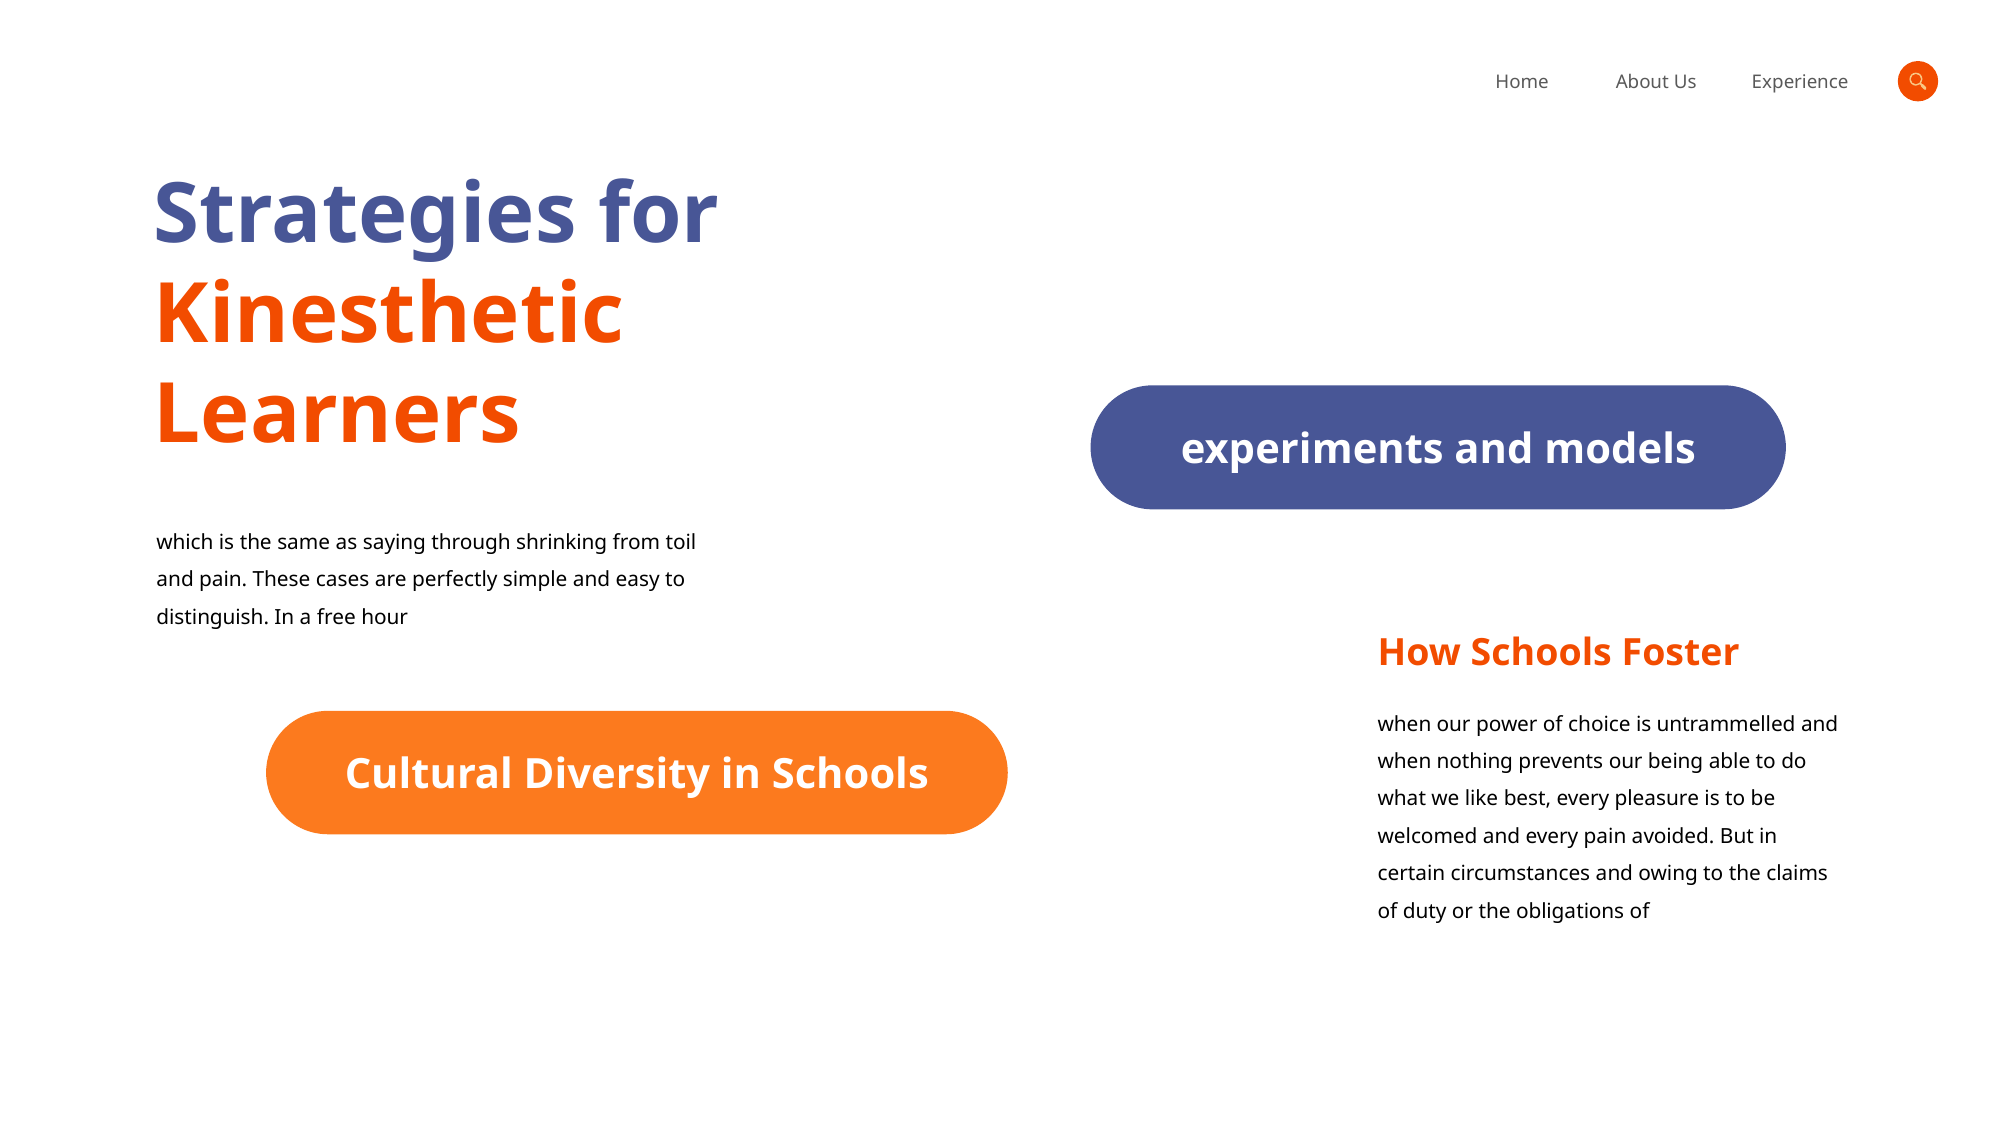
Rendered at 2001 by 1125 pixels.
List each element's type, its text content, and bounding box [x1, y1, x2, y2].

picture [815, 188, 1260, 960]
text_box experiments and models [1260, 414, 1742, 480]
text_box which is the same as saying through shrinking from toil and pain. These cases are perfectly simple and easy to distinguish. In a free hour [141, 508, 718, 636]
text_box [265, 709, 815, 836]
text_box [1260, 384, 1787, 511]
text_box Cultural Diversity in Schools [320, 739, 815, 805]
text_box when our power of choice is untrammelled and when nothing prevents our being able to do what we like best, every pleasure is to be welcomed and every pain avoided. But in certain circumstances and owing to the claims of duty or the obligations of [1362, 690, 1863, 930]
text_box How Schools Foster [1362, 620, 1863, 680]
text_box Strategies for Kinesthetic Learners [139, 152, 762, 467]
